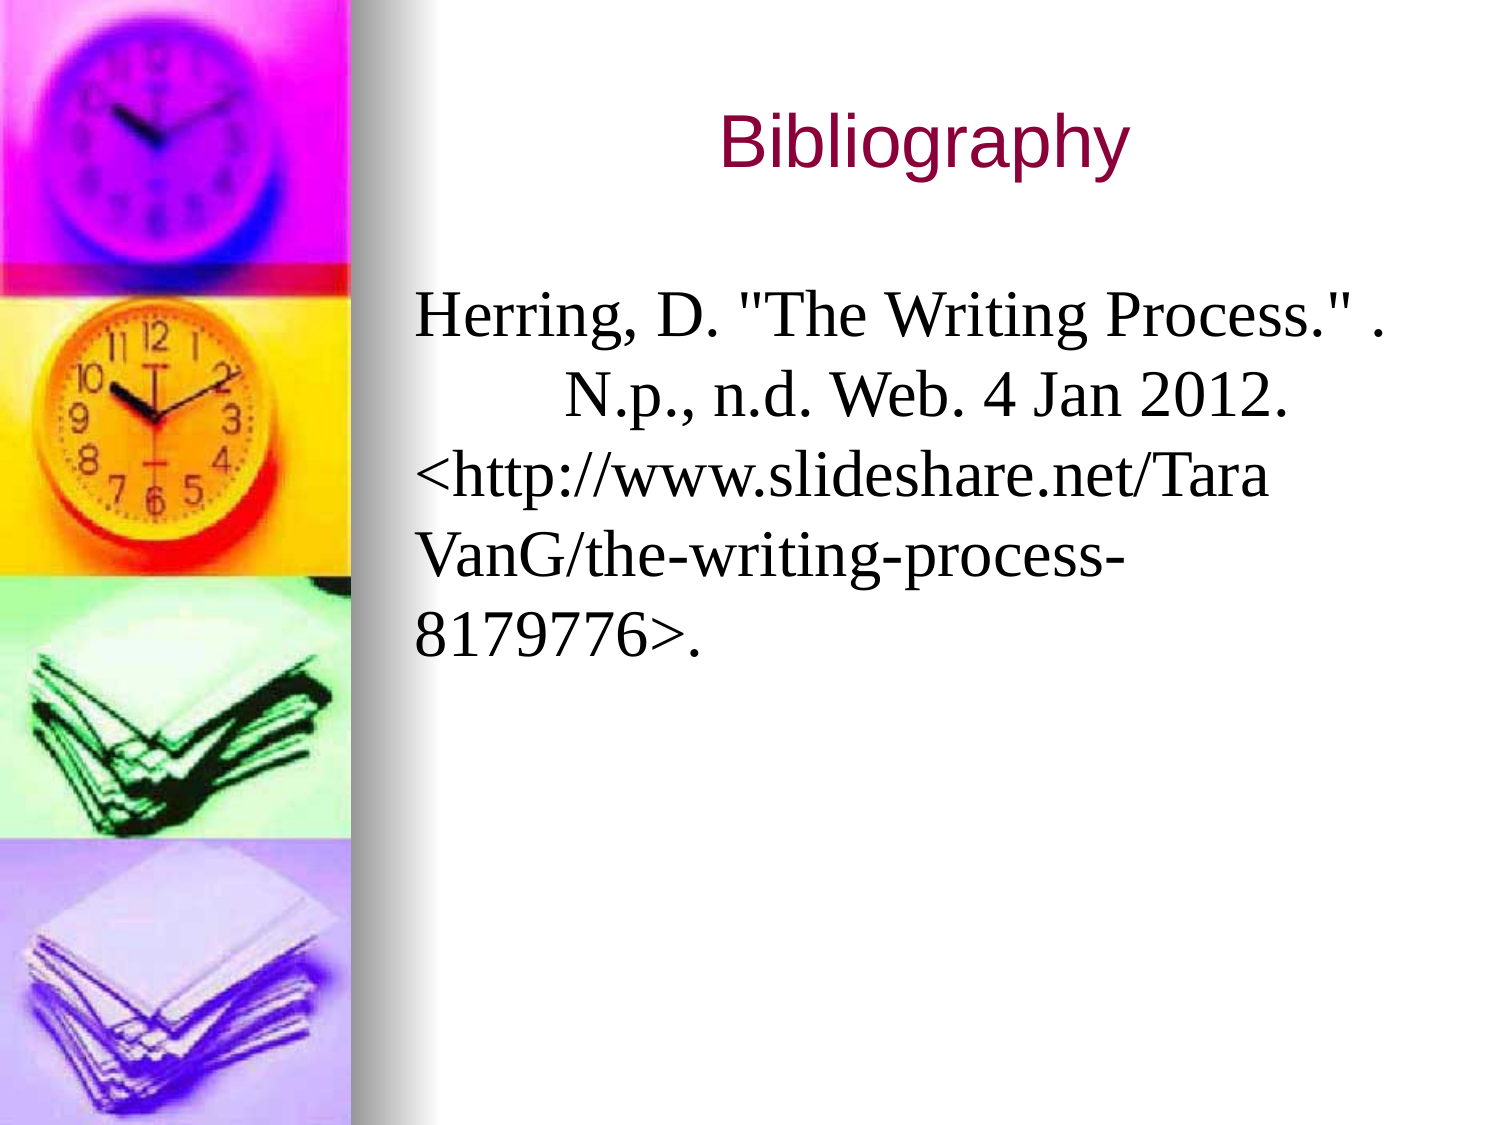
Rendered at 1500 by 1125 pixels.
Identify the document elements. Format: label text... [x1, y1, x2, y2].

picture [0, 0, 351, 1125]
title Bibliography [399, 37, 1451, 238]
list Herring, D. "The Writing Process." . N.p., n.d. Web. 4 Jan 2012. <http://www.slideshare.net/Tara VanG/the-writing-process- 8179776>. [399, 262, 1451, 1001]
